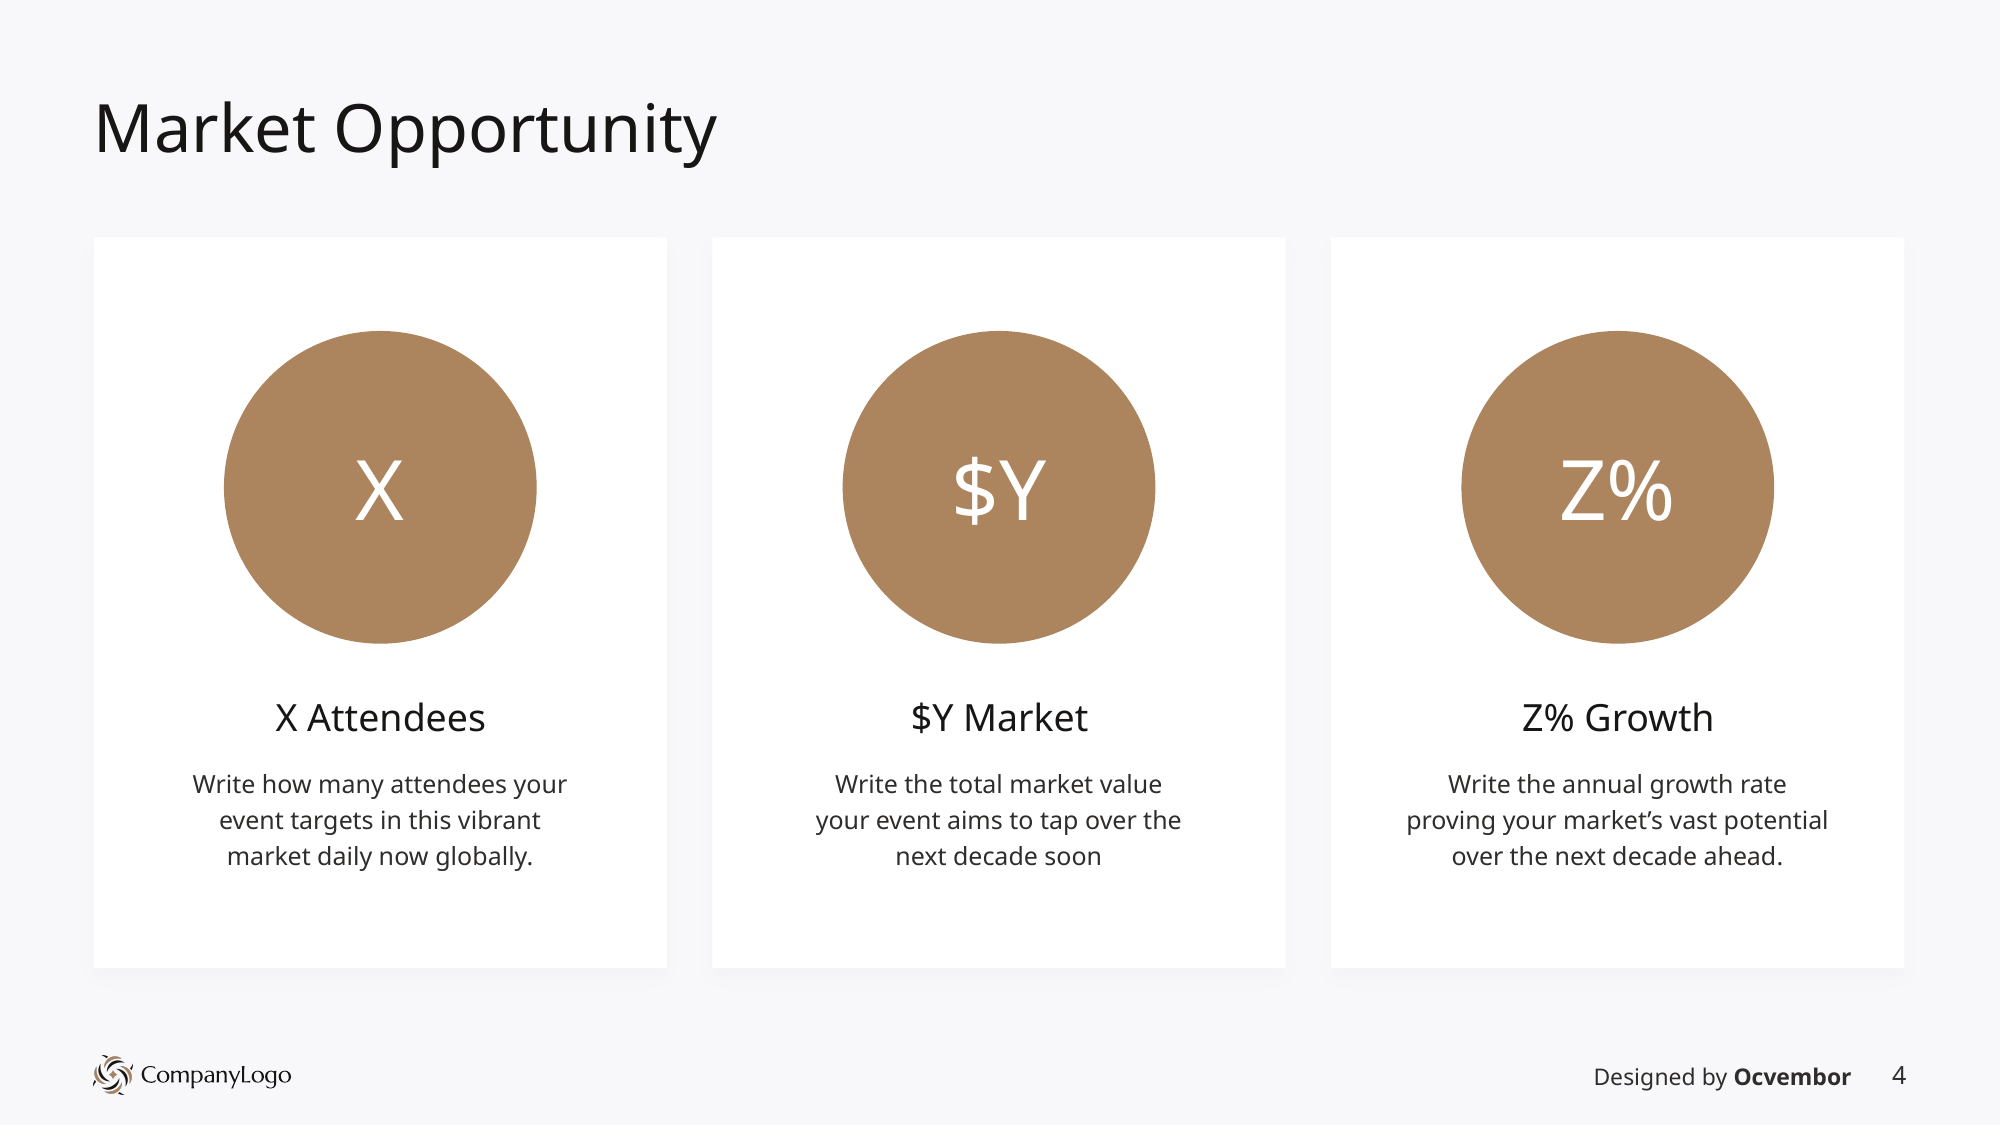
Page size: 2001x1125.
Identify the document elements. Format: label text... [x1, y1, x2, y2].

text_box [712, 237, 1286, 969]
text_box X Attendees [189, 694, 572, 740]
text_box Write the total market value your event aims to tap over the next decade soon [807, 762, 1191, 871]
text_box X [223, 330, 538, 645]
text_box $Y Market [807, 694, 1191, 740]
title Market Opportunity [93, 85, 1907, 162]
text_box Write how many attendees your event targets in this vibrant market daily now globally. [189, 762, 572, 871]
text_box Z% [1460, 330, 1775, 645]
text_box [93, 237, 668, 969]
text_box $Y [841, 330, 1157, 645]
text_box [1330, 237, 1905, 969]
picture [93, 1055, 133, 1095]
text_box Write the annual growth rate proving your market’s vast potential over the next decade ahead. [1400, 762, 1836, 871]
text_box Z% Growth [1426, 694, 1810, 740]
